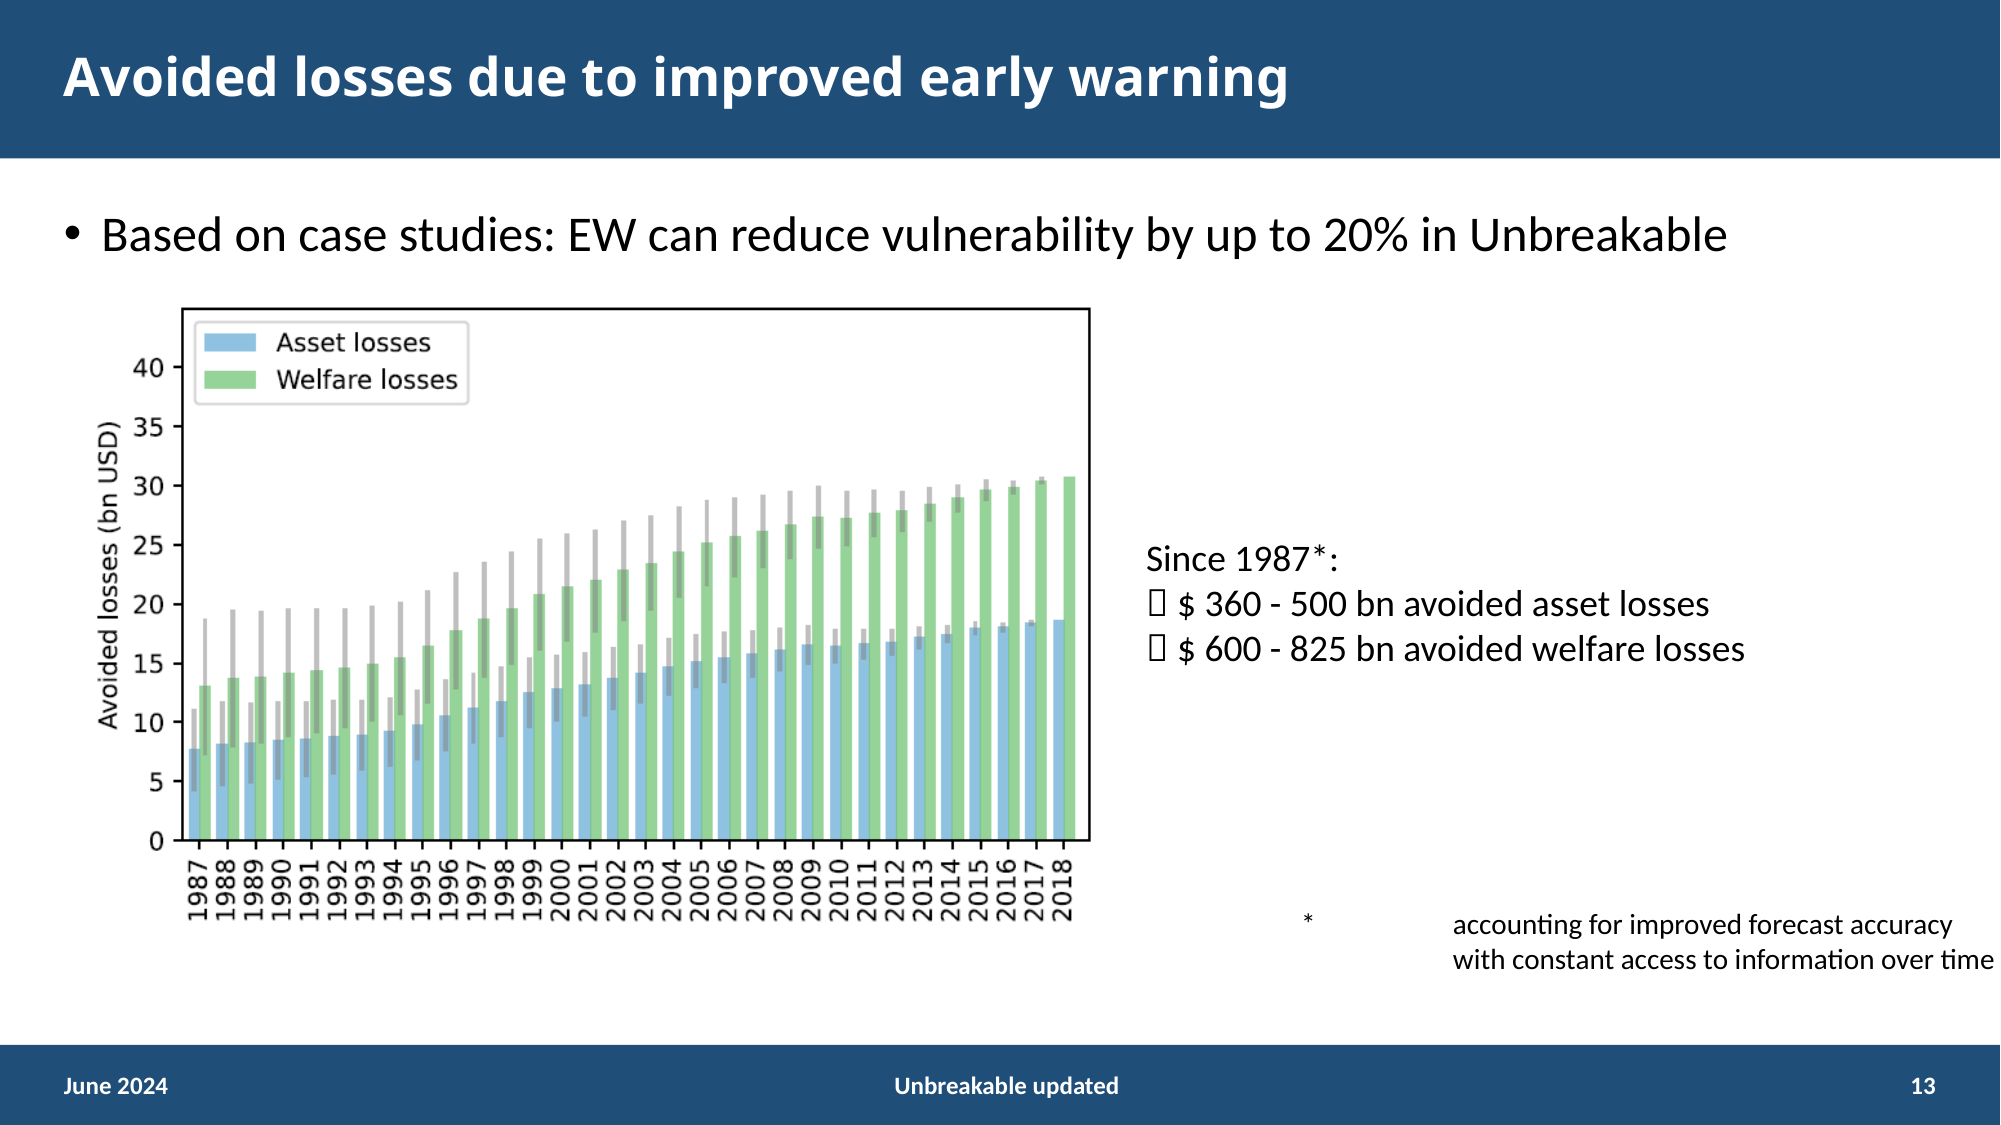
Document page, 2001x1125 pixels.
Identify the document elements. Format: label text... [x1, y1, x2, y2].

title Avoided losses due to improved early warning [49, 42, 1962, 116]
text_box Based on case studies: EW can reduce vulnerability by up to 20% in Unbreakable [49, 200, 1962, 970]
picture [91, 300, 1096, 927]
footer Unbreakable updated [543, 1054, 1471, 1115]
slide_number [49, 1054, 499, 1115]
text_box * accounting for improved forecast accuracy with constant access to information over time [1286, 898, 2000, 983]
slide_number 13 [1501, 1054, 1951, 1115]
